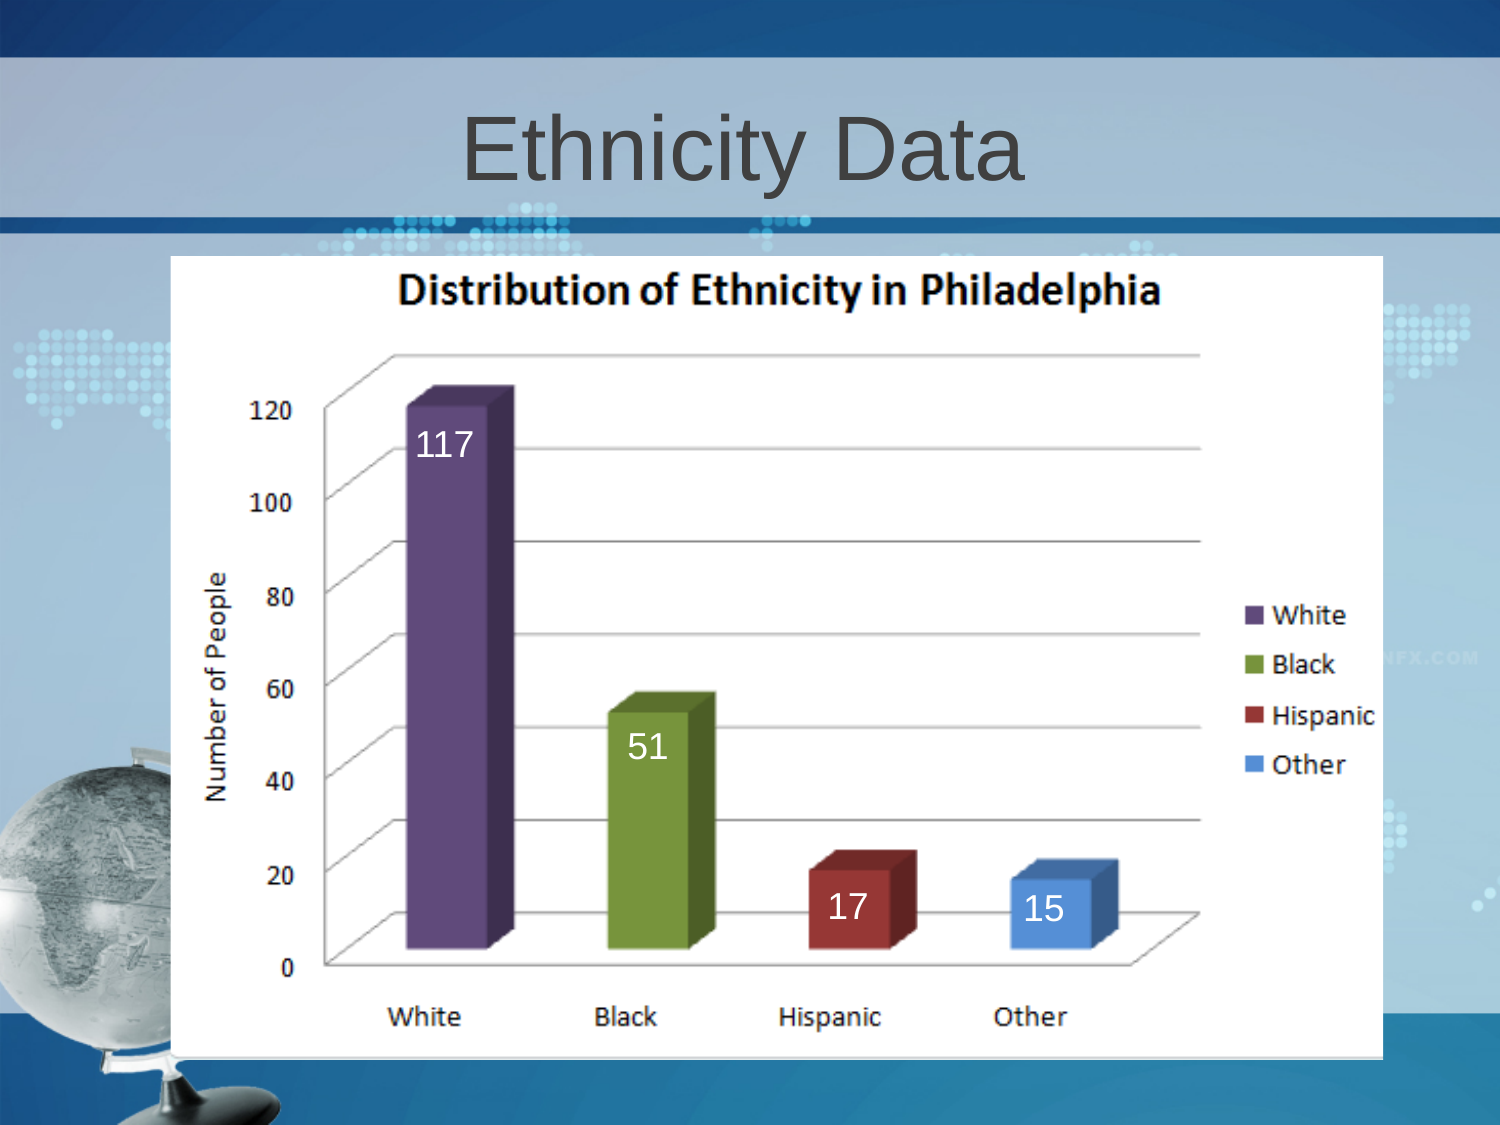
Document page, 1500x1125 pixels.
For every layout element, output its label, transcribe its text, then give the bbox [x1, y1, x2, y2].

picture [0, 0, 1500, 1125]
title Ethnicity Data [74, 49, 1413, 238]
